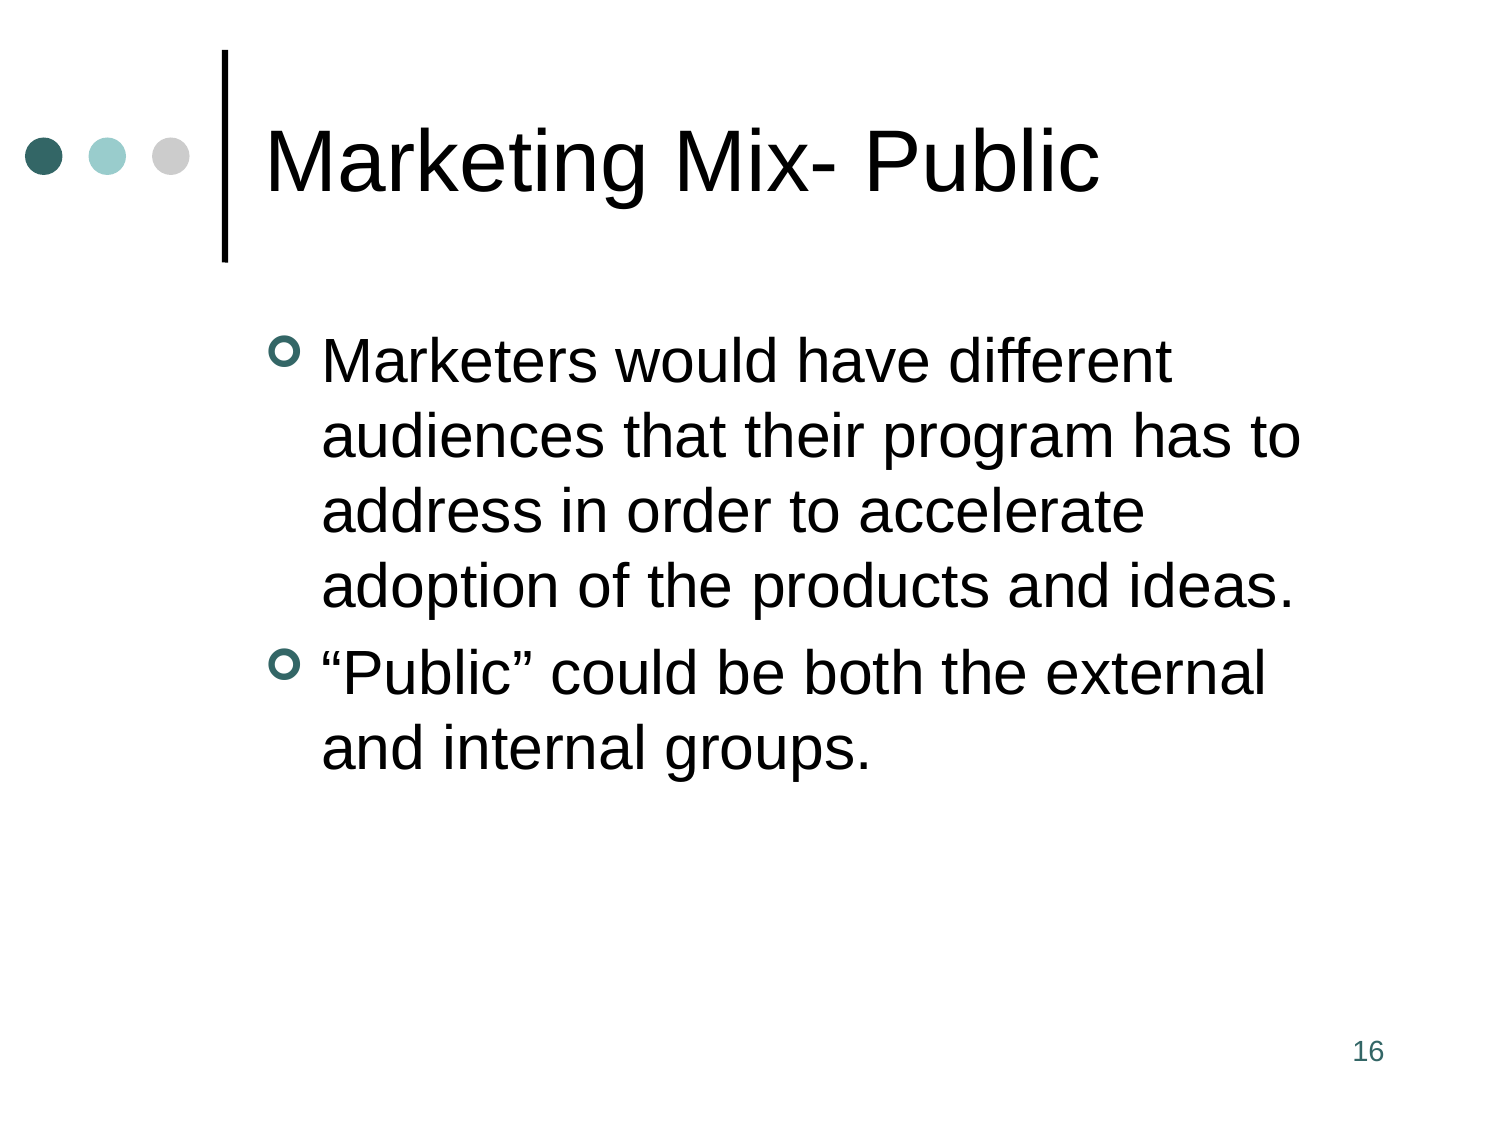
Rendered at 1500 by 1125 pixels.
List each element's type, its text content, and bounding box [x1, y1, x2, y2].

slide_number 16 [1187, 1025, 1400, 1100]
title Marketing Mix- Public [249, 31, 1400, 282]
list Marketers would have different audiences that their program has to address in order to accelerate adoption of the products and ideas. “Public” could be both the external and internal groups. [249, 312, 1400, 988]
